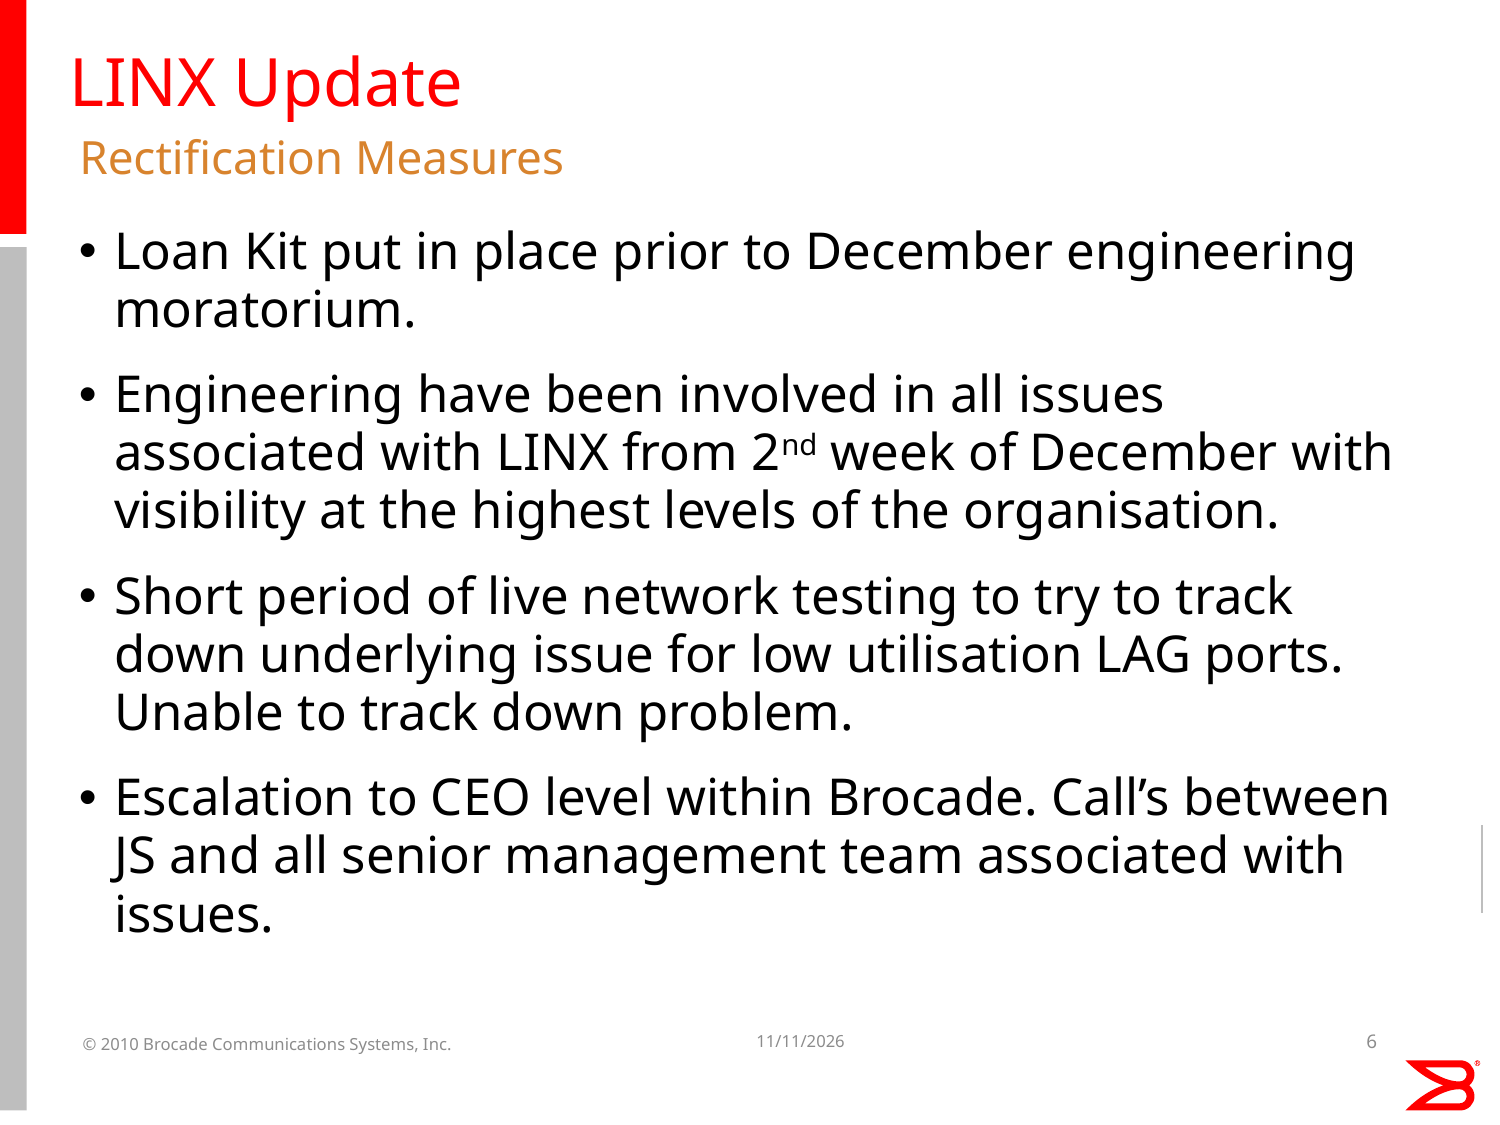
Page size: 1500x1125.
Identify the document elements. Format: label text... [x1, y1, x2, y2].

slide_number 6 [1336, 1030, 1378, 1056]
list Loan Kit put in place prior to December engineering moratorium. Engineering have been involved in all issues associated with LINX from 2nd week of December with visibility at the highest levels of the organisation. Short period of live network testing to try to track down underlying issue for low utilisation LAG ports. Unable to track down problem. Escalation to CEO level within Brocade. Call’s between JS and all senior management team associated with issues. [63, 215, 1424, 962]
footer © 2010 Brocade Communications Systems, Inc. [82, 1028, 743, 1055]
title LINX Update [54, 37, 1380, 130]
list Rectification Measures [64, 125, 1390, 194]
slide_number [756, 1028, 1107, 1055]
